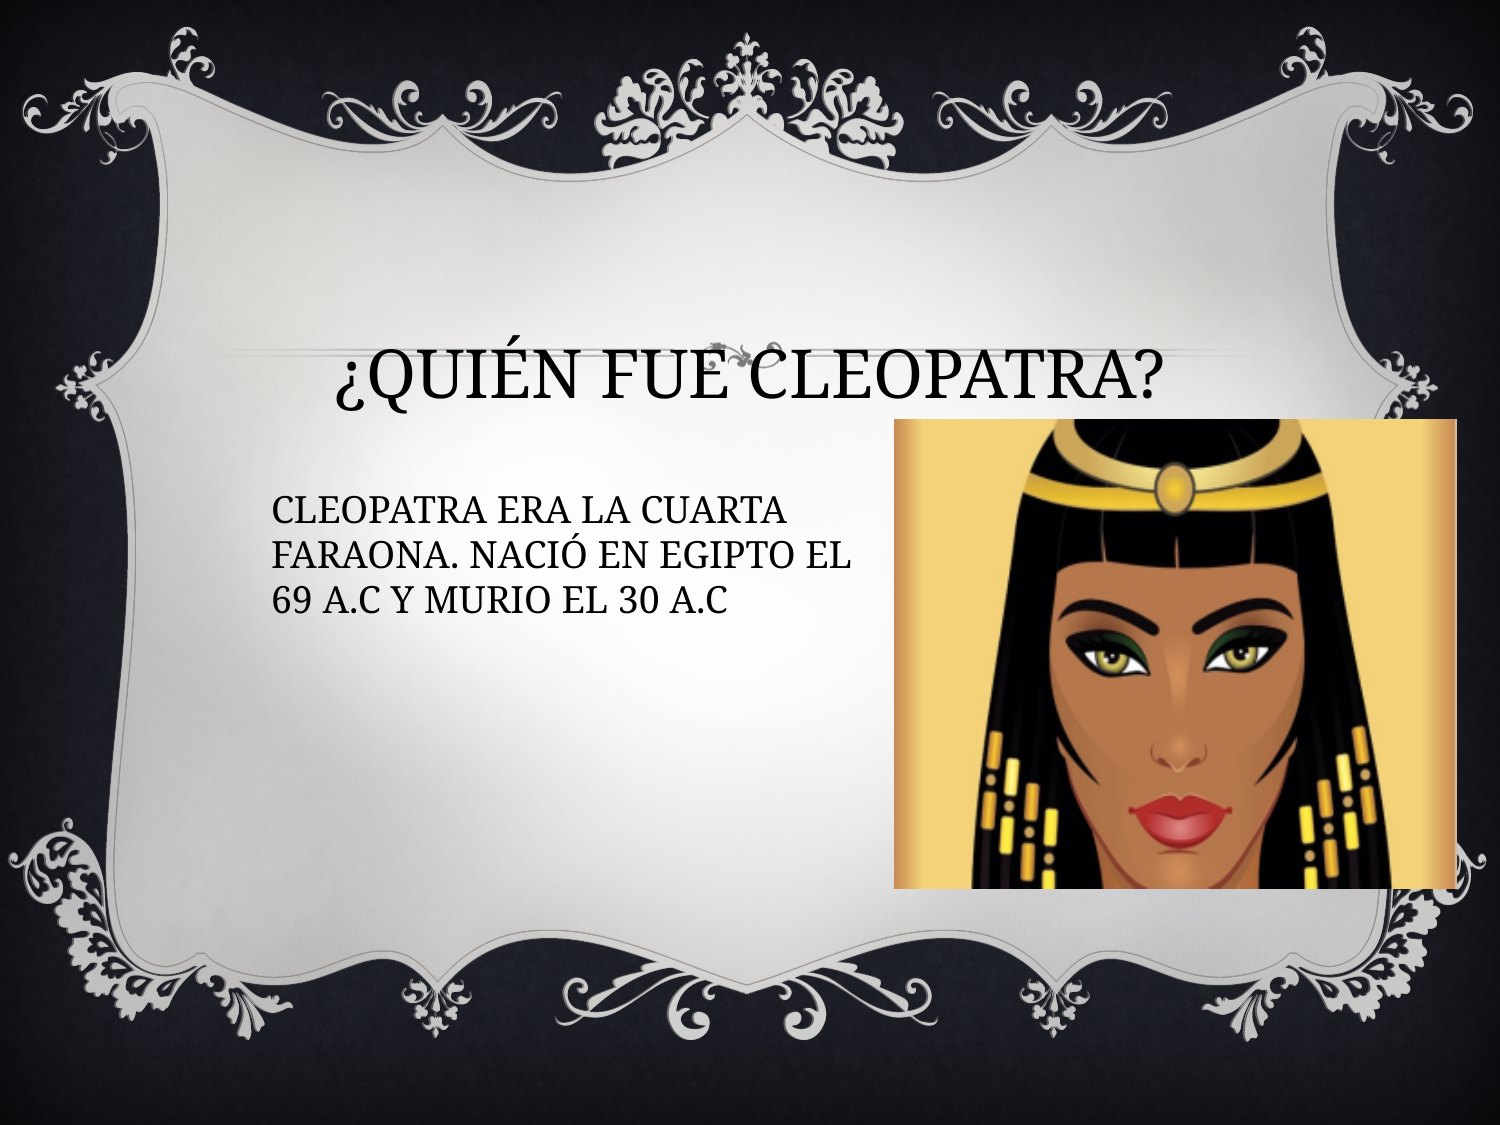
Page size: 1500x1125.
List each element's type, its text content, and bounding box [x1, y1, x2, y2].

picture [0, 0, 1500, 1125]
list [894, 419, 1457, 889]
title ¿QUIÉN FUE CLEOPATRA? [225, 274, 1275, 420]
text_box CLEOPATRA ERA LA CUARTA FARAONA. NACIÓ EN EGIPTO EL 69 A.C Y MURIO EL 30 A.C [256, 478, 889, 631]
